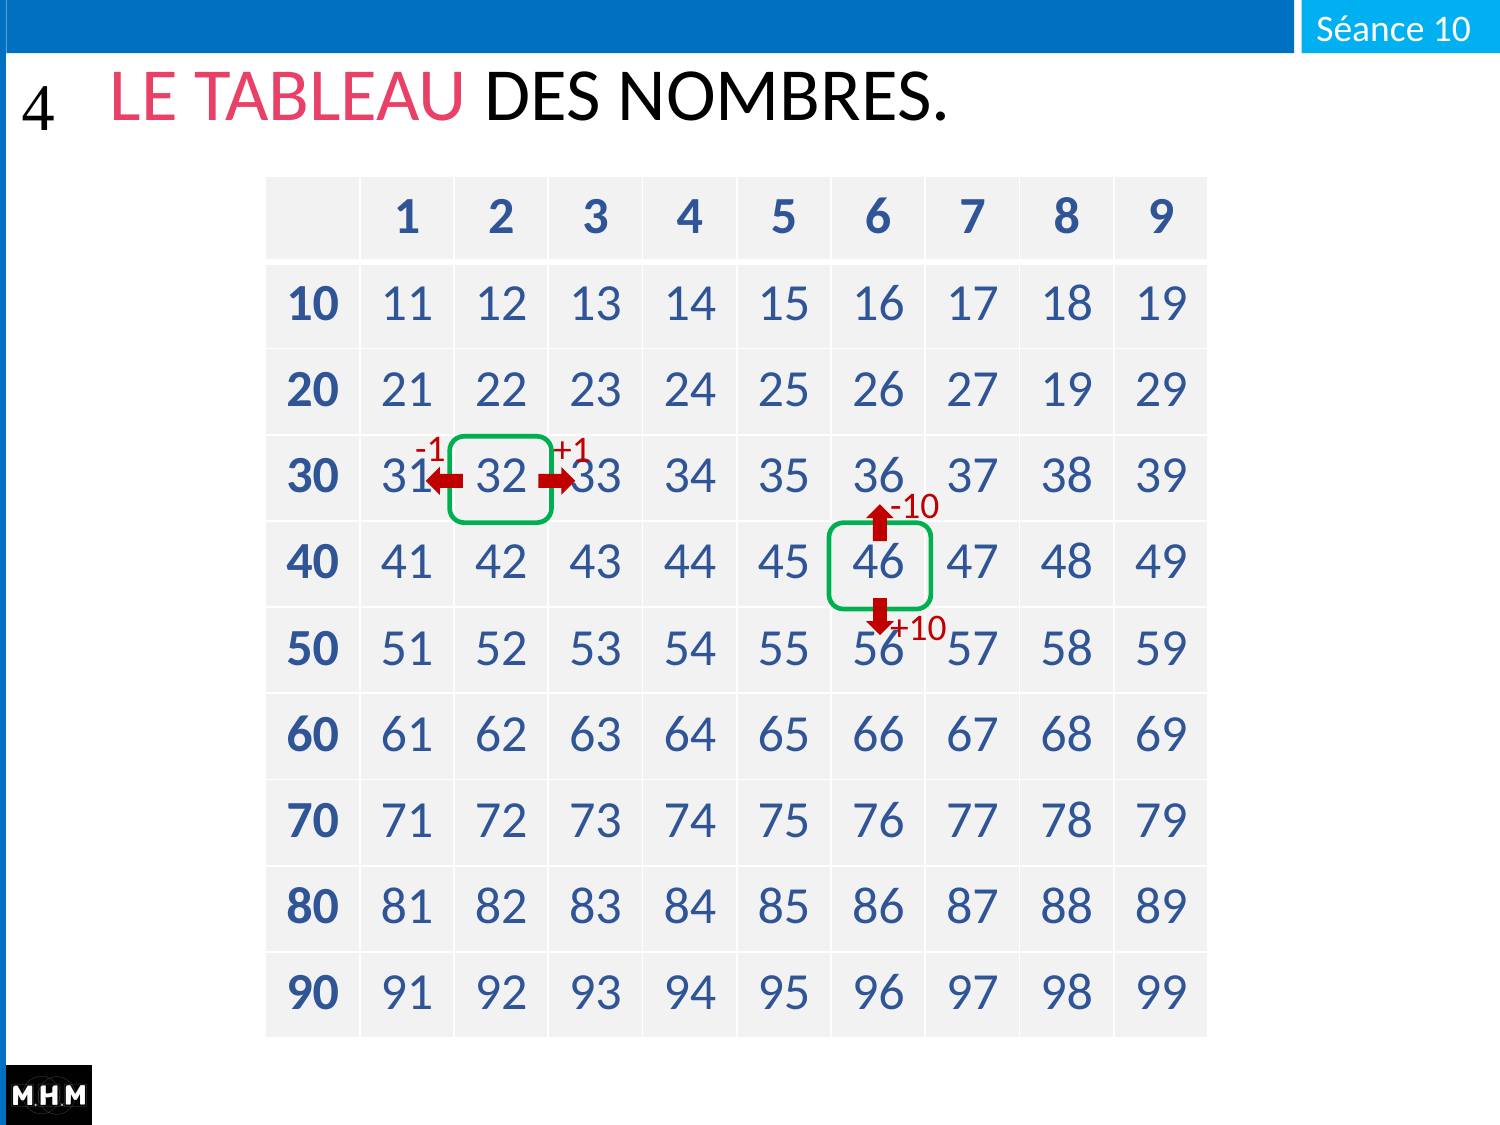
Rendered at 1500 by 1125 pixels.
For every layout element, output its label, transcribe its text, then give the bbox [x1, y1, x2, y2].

table_cell 38 [1020, 436, 1113, 520]
table_cell 69 [1115, 694, 1207, 779]
table_cell 57 [926, 608, 1019, 692]
table_cell 33 [549, 436, 642, 520]
table_header 1 [361, 177, 453, 259]
table_cell 85 [738, 867, 830, 951]
table_cell 14 [643, 265, 736, 348]
table_cell 31 [361, 436, 452, 520]
table_header 8 [1020, 177, 1113, 259]
table_cell 17 [926, 265, 1019, 348]
table_cell 59 [1115, 608, 1207, 692]
table_cell 92 [455, 953, 547, 1037]
table_header [266, 177, 359, 259]
title LE TABLEAU DES NOMBRES. [94, 57, 1389, 144]
table_cell 41 [361, 522, 453, 606]
text_box -1 [400, 416, 476, 476]
text_box [863, 507, 888, 543]
table_cell 78 [1020, 780, 1113, 865]
table_cell 16 [832, 265, 924, 348]
table_cell 81 [361, 867, 453, 951]
text_box +1 [538, 417, 614, 478]
table_cell 65 [738, 694, 830, 779]
text_box [424, 476, 464, 498]
table_cell 37 [926, 436, 1019, 520]
table_cell 61 [361, 694, 453, 779]
table_cell 54 [643, 608, 736, 692]
table_cell 70 [266, 780, 359, 865]
table_cell 43 [549, 522, 642, 606]
table_cell 94 [643, 953, 736, 1037]
table_cell 19 [1115, 265, 1207, 348]
table_cell 19 [1020, 349, 1113, 434]
table_cell 47 [932, 522, 1019, 606]
table_cell 99 [1115, 953, 1207, 1037]
table_cell 25 [738, 349, 830, 434]
table_cell 53 [549, 608, 642, 692]
table_cell 40 [266, 522, 359, 606]
table_cell 73 [549, 780, 642, 865]
table_cell 21 [361, 349, 453, 434]
table_cell 82 [455, 867, 547, 951]
table_cell 51 [361, 608, 453, 692]
table_cell 63 [549, 694, 642, 779]
table_cell 88 [1020, 867, 1113, 951]
table_cell 91 [361, 953, 453, 1037]
table_cell 29 [1115, 349, 1207, 434]
table_cell 93 [549, 953, 642, 1037]
table_cell 30 [266, 436, 359, 520]
table_header 3 [549, 177, 642, 259]
table_cell 68 [1020, 694, 1113, 779]
text_box +10 [875, 596, 963, 656]
table_cell 89 [1115, 867, 1207, 951]
table_cell 23 [549, 349, 642, 434]
table_cell 12 [455, 265, 547, 348]
table_cell 22 [455, 349, 547, 434]
table_cell 44 [643, 522, 736, 606]
table_cell 74 [643, 780, 736, 865]
table_cell 49 [1115, 522, 1207, 606]
table_cell 20 [266, 349, 359, 434]
table_cell 11 [361, 265, 453, 348]
table_cell 35 [738, 436, 830, 520]
table_cell 27 [926, 349, 1019, 434]
table_cell 96 [832, 953, 924, 1037]
text_box [537, 472, 577, 498]
text_box [863, 597, 875, 632]
table_cell 84 [643, 867, 736, 951]
table_cell 56 [832, 608, 924, 692]
table_cell 80 [266, 867, 359, 951]
table_cell 77 [926, 780, 1019, 865]
table_cell 75 [738, 780, 830, 865]
table_cell 50 [266, 608, 359, 692]
table_cell 83 [549, 867, 642, 951]
table_cell 67 [926, 694, 1019, 779]
table_cell 48 [1020, 522, 1113, 606]
table_header 5 [738, 177, 830, 259]
table_cell 26 [832, 349, 924, 434]
table_cell 87 [926, 867, 1019, 951]
text_box -10 [875, 474, 963, 534]
table_header 6 [832, 177, 924, 259]
text_box [827, 521, 932, 611]
table_cell 42 [455, 522, 547, 606]
table_cell 90 [266, 953, 359, 1037]
table_cell 39 [1115, 436, 1207, 520]
table_cell 71 [361, 780, 453, 865]
table_cell 62 [455, 694, 547, 779]
picture [6, 1065, 92, 1125]
table_cell 95 [738, 953, 830, 1037]
table_cell 72 [455, 780, 547, 865]
table_cell 76 [832, 780, 924, 865]
table_cell 34 [643, 436, 736, 520]
table_cell 58 [1020, 608, 1113, 692]
table_cell 24 [643, 349, 736, 434]
table_cell 98 [1020, 953, 1113, 1037]
table_cell 45 [738, 522, 830, 606]
table_cell 10 [266, 265, 359, 348]
table_header 2 [455, 177, 547, 259]
table_cell 60 [266, 694, 359, 779]
table_cell 15 [738, 265, 830, 348]
table_cell 64 [643, 694, 736, 779]
table_cell 79 [1115, 780, 1207, 865]
table_cell 86 [832, 867, 924, 951]
table_cell 36 [832, 436, 924, 520]
table_cell 97 [926, 953, 1019, 1037]
table_header 4 [643, 177, 736, 259]
table_header 9 [1115, 177, 1207, 259]
table_cell 52 [455, 608, 547, 692]
table_cell 55 [738, 608, 830, 692]
table_cell 18 [1020, 265, 1113, 348]
table_header 7 [926, 177, 1019, 259]
table_cell 13 [549, 265, 642, 348]
table_cell 66 [832, 694, 924, 779]
text_box [448, 435, 553, 524]
